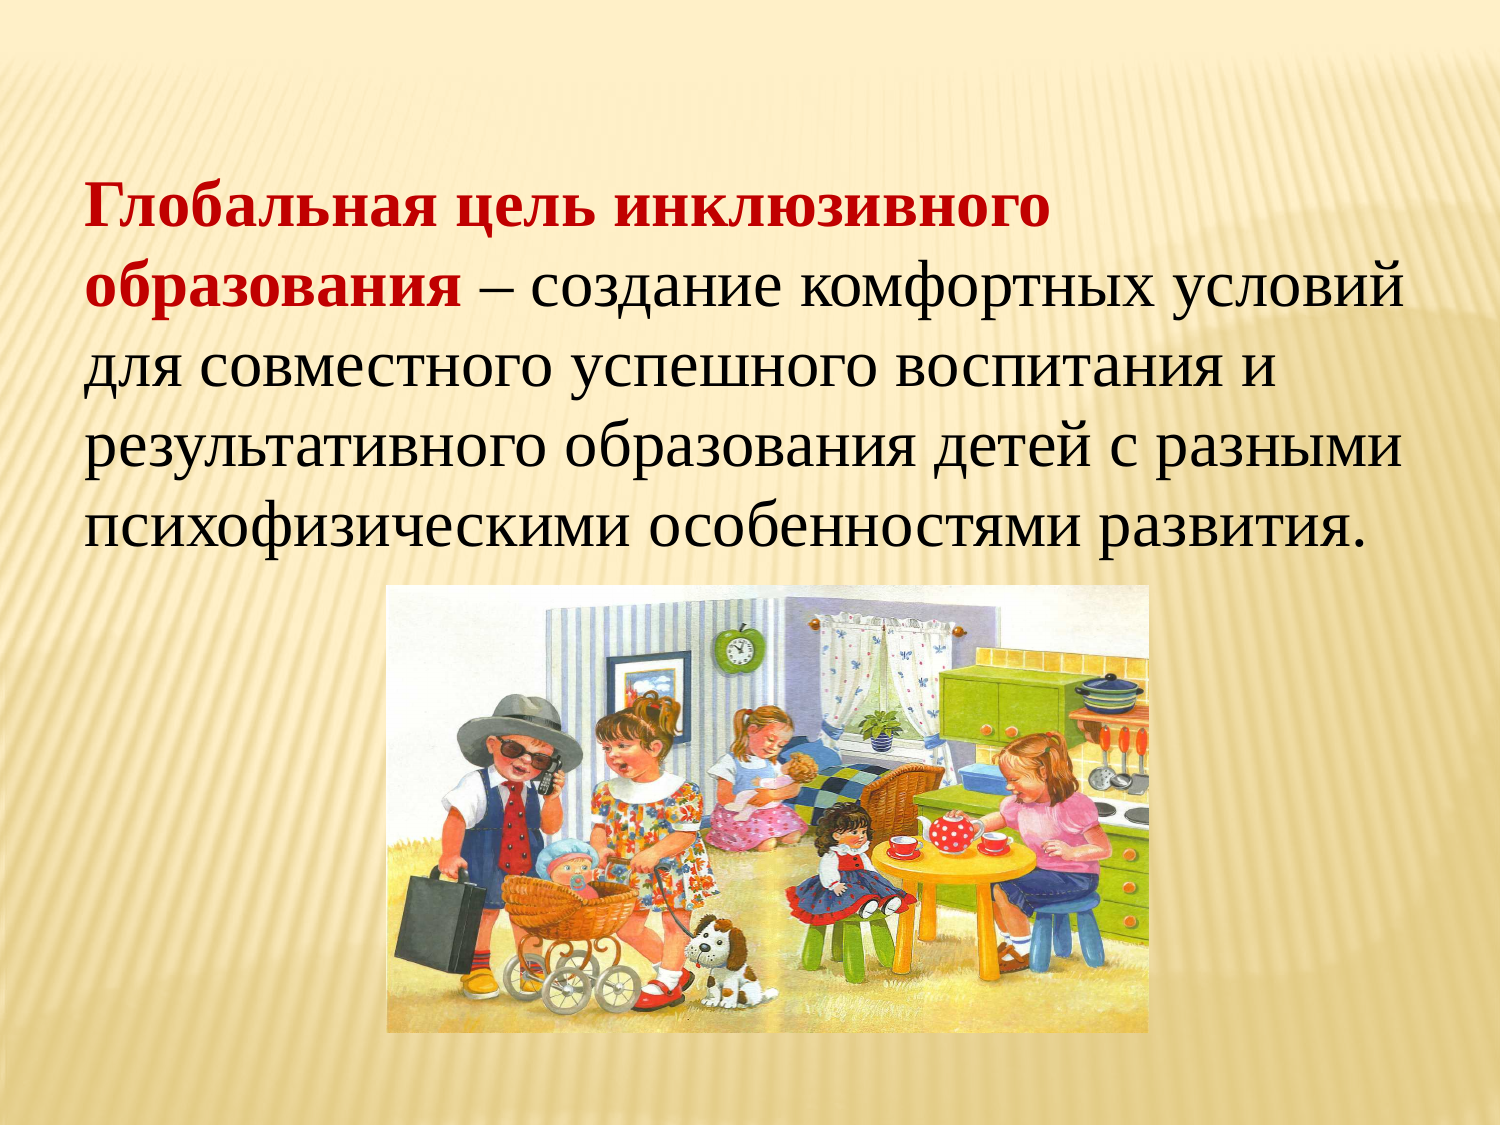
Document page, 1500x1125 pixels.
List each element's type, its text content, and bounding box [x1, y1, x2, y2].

picture [386, 585, 1150, 1033]
text_box Глобальная цель инклюзивного образования – создание комфортных условий для совместного успешного воспитания и результативного образования детей с разными психофизическими особенностями развития. [70, 152, 1430, 567]
